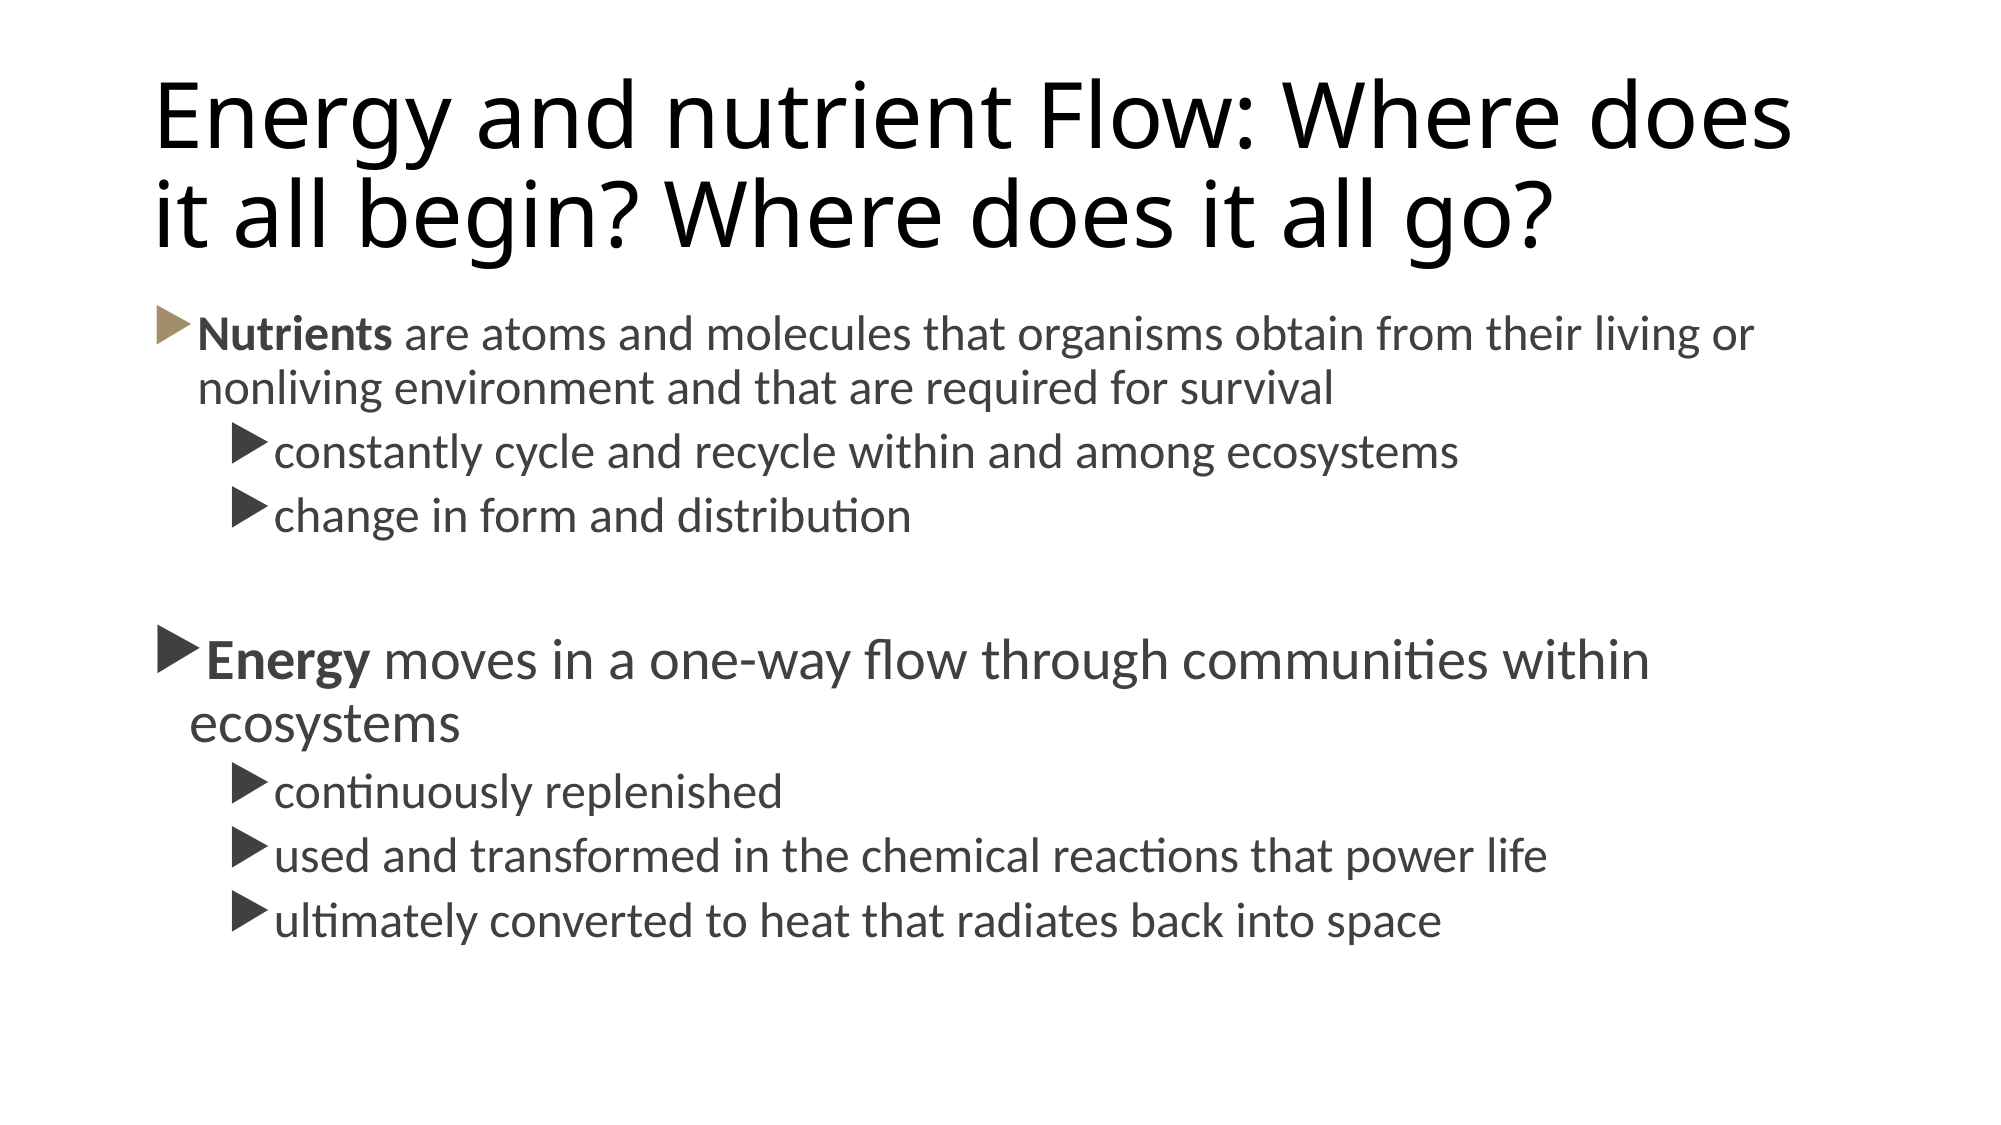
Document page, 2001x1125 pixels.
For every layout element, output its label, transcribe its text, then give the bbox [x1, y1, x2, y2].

list Nutrients are atoms and molecules that organisms obtain from their living or nonliving environment and that are required for survival constantly cycle and recycle within and among ecosystems change in form and distribution Energy moves in a one-way flow through communities within ecosystems continuously replenished used and transformed in the chemical reactions that power life ultimately converted to heat that radiates back into space [137, 299, 1863, 1014]
title Energy and nutrient Flow: Where does it all begin? Where does it all go? [137, 59, 1863, 278]
